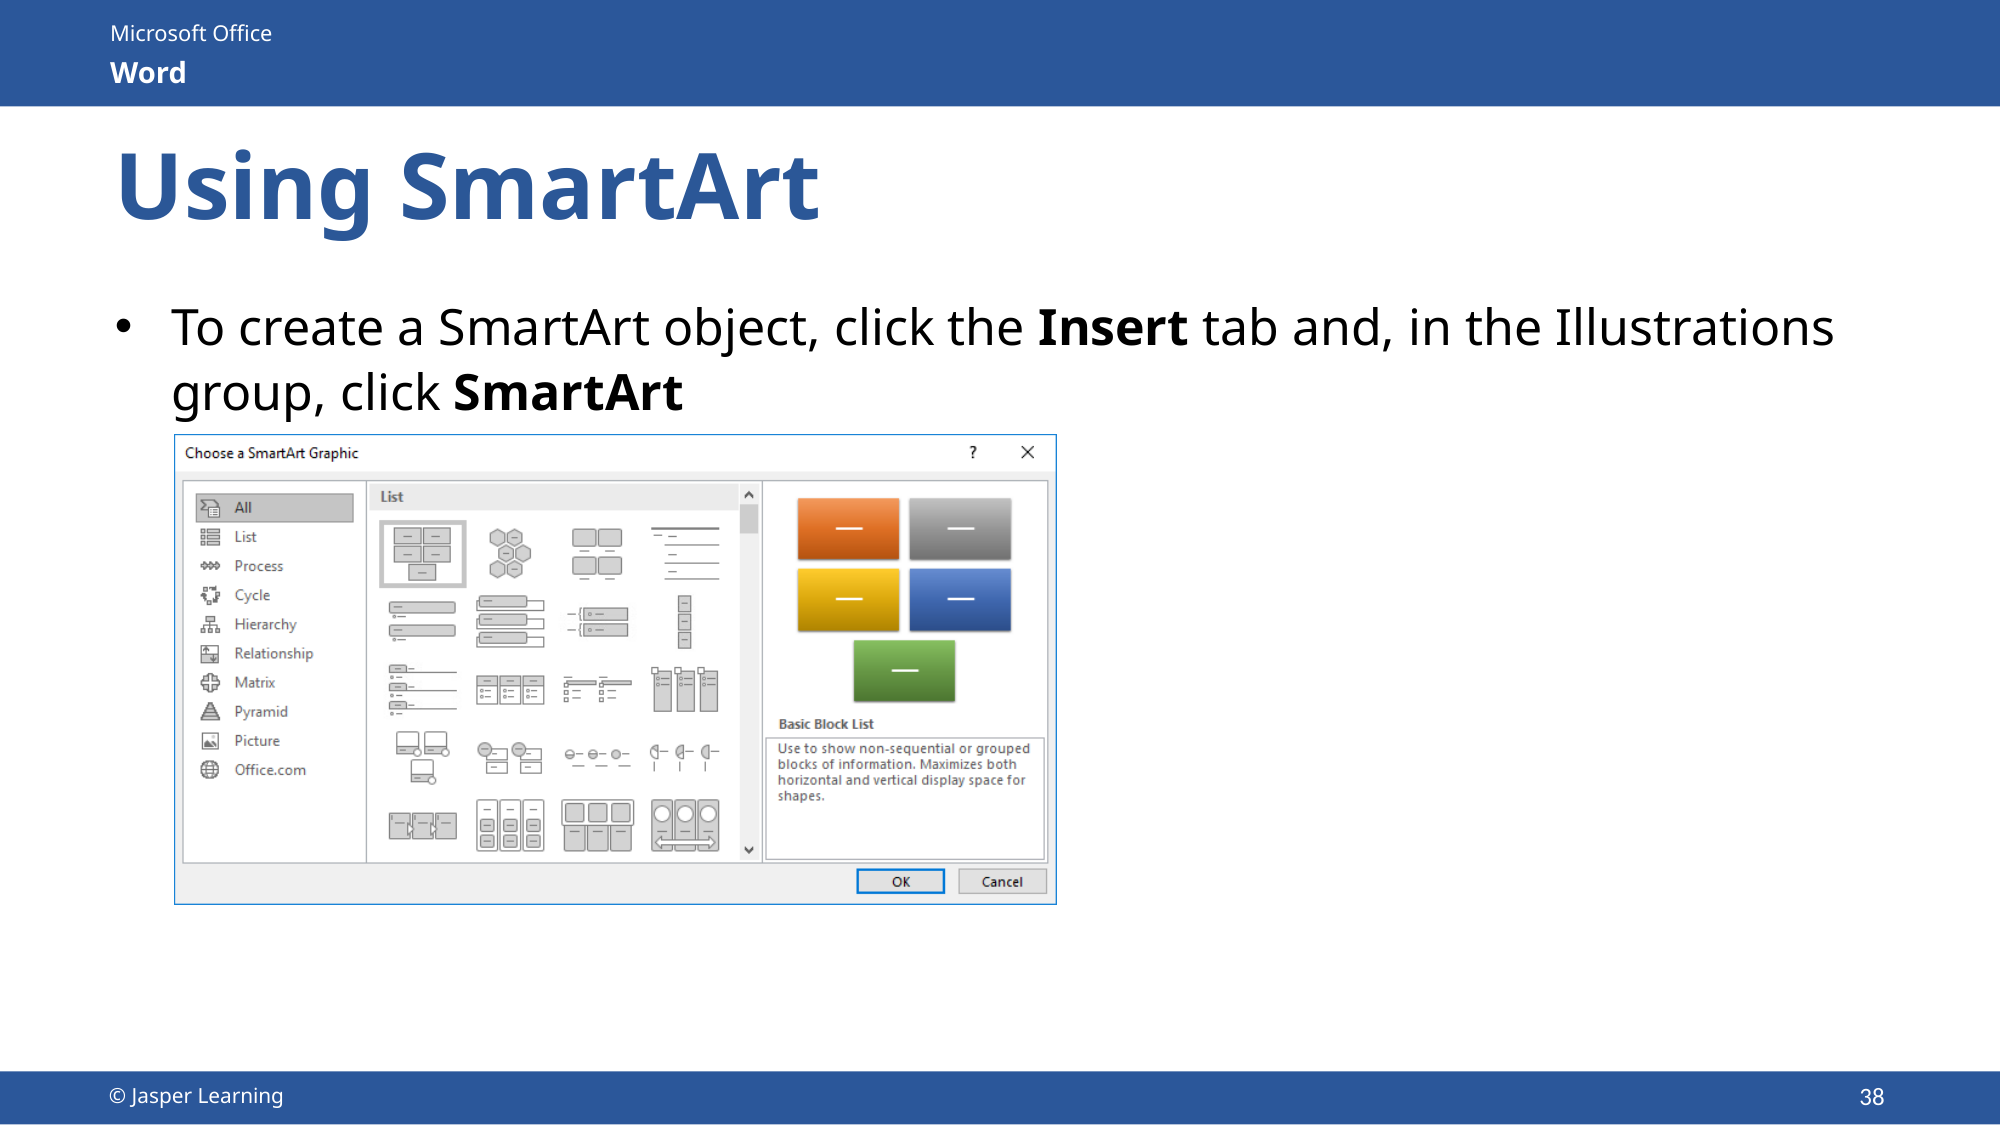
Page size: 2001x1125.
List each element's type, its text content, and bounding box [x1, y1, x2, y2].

footer © Jasper Learning [94, 1066, 769, 1125]
title Using SmartArt [99, 118, 1866, 248]
list To create a SmartArt object, click the Insert tab and, in the Illustrations group, click SmartArt [99, 283, 1900, 1026]
slide_number 38 [1433, 1065, 1900, 1125]
picture [174, 434, 1058, 906]
